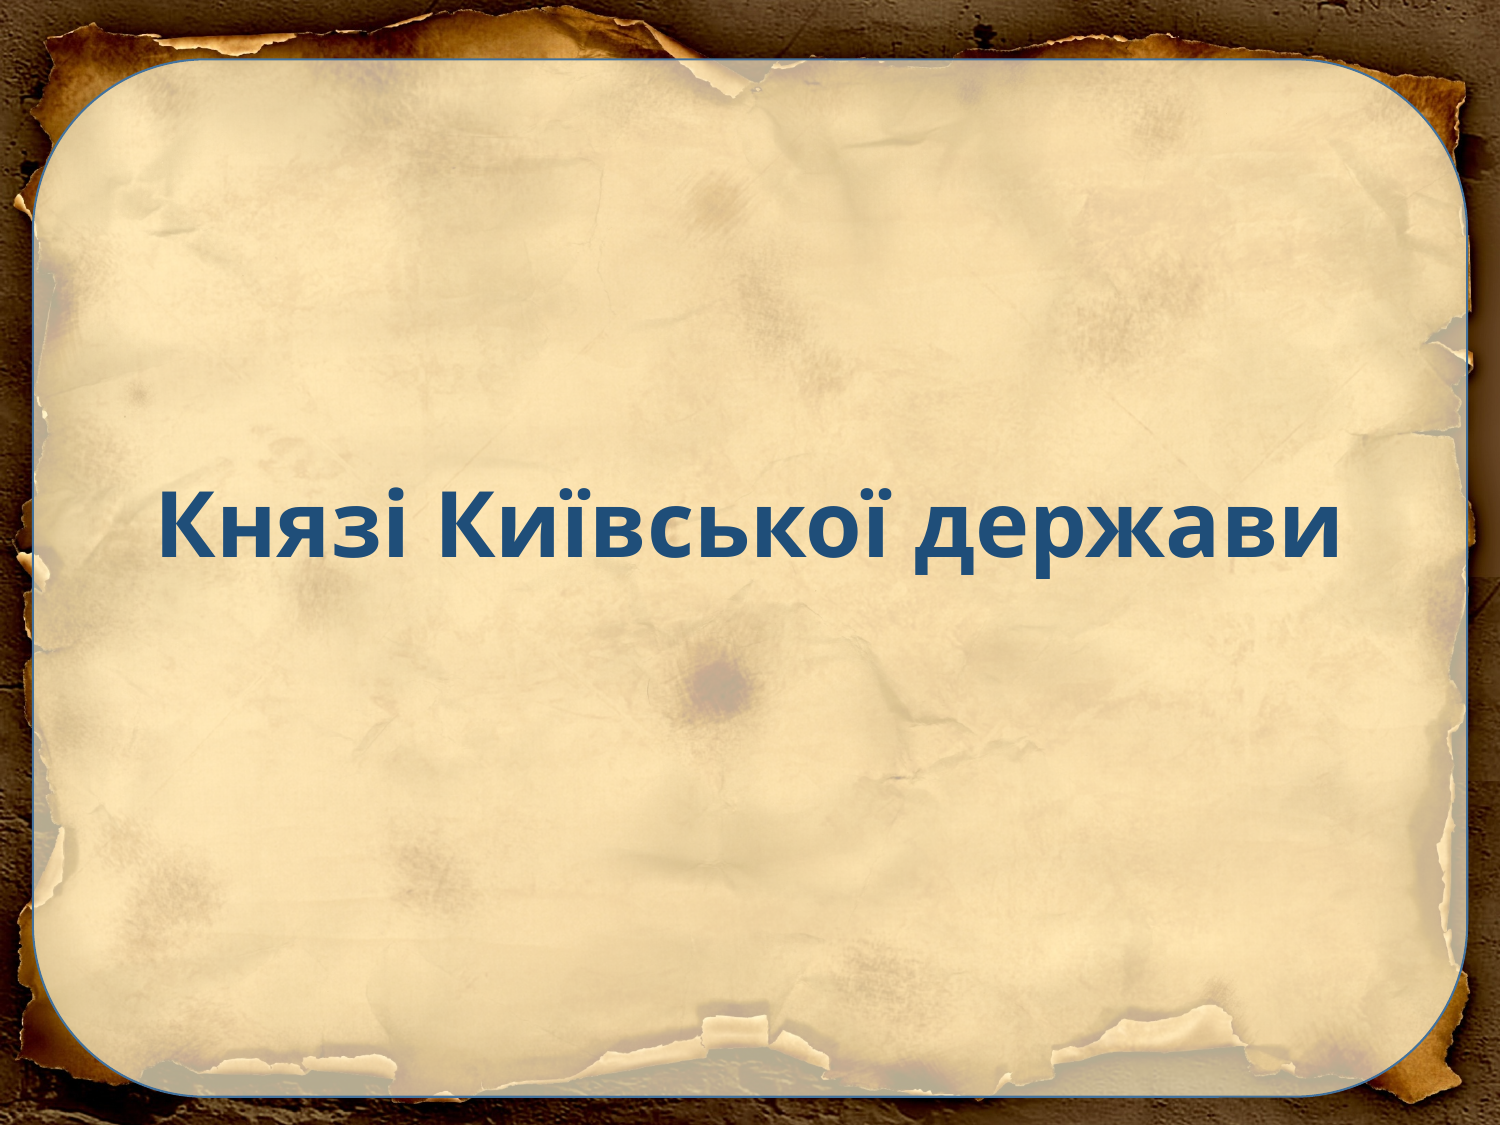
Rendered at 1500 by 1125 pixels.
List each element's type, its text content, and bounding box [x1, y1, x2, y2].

text_box [31, 91, 1469, 1098]
picture [0, 0, 1500, 1125]
title Князі Київської держави [103, 59, 1397, 997]
